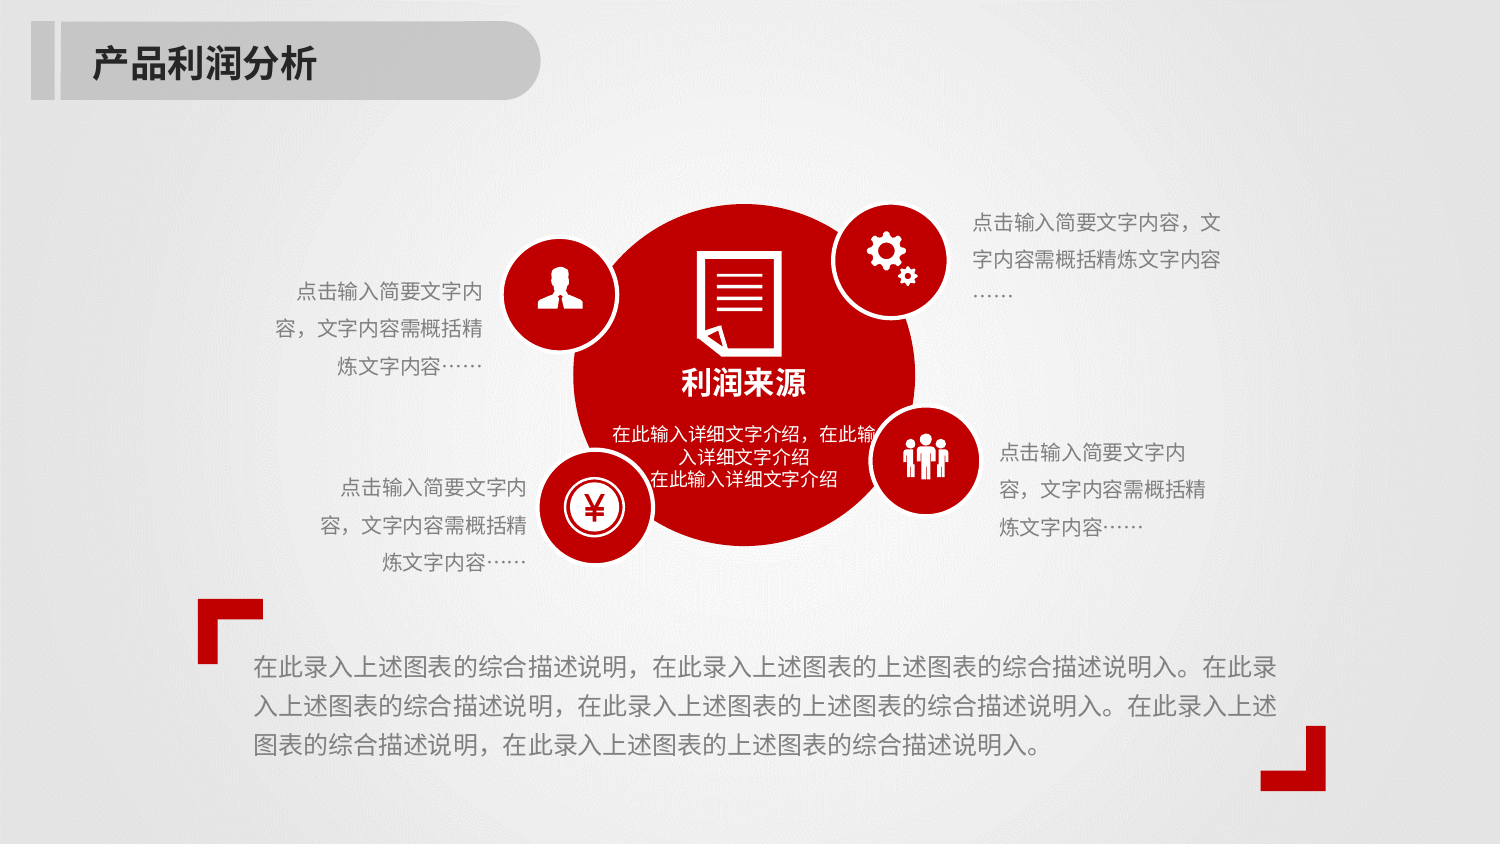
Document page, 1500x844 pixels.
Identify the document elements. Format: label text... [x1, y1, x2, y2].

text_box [832, 202, 949, 319]
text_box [870, 405, 982, 517]
text_box 在此录入上述图表的综合描述说明，在此录入上述图表的上述图表的综合描述说明入。在此录入上述图表的综合描述说明，在此录入上述图表的上述图表的综合描述说明入。在此录入上述图表的综合描述说明，在此录入上述图表的上述图表的综合描述说明入。 [242, 637, 1294, 766]
text_box 产品利润分析 [81, 34, 549, 91]
text_box [58, 19, 534, 103]
text_box [197, 598, 263, 665]
text_box [1260, 725, 1326, 792]
text_box 点击输入简要文字内容，文字内容需概括精炼文字内容…… [961, 190, 1238, 315]
text_box 点击输入简要文字内容，文字内容需概括精炼文字内容…… [289, 456, 539, 581]
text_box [537, 449, 654, 566]
picture [0, 0, 1500, 844]
text_box [29, 19, 57, 102]
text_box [501, 236, 618, 353]
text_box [572, 203, 916, 547]
text_box 点击输入简要文字内容，文字内容需概括精炼文字内容…… [253, 260, 495, 384]
text_box 点击输入简要文字内容，文字内容需概括精炼文字内容…… [987, 421, 1238, 545]
